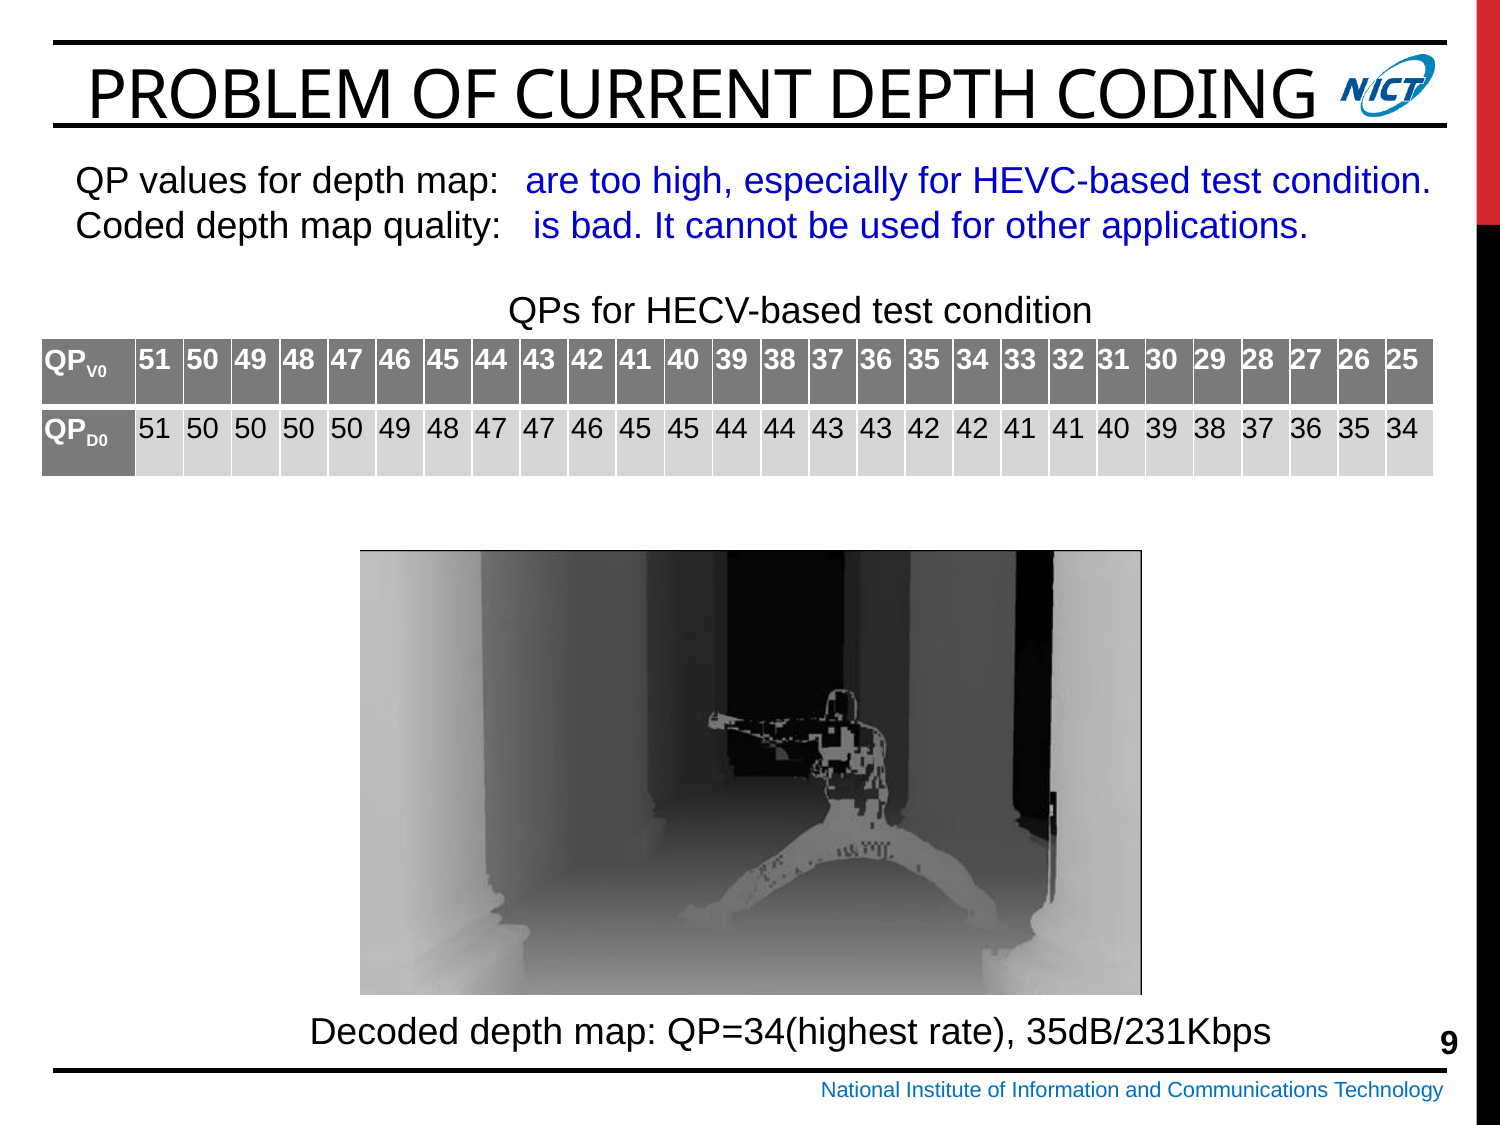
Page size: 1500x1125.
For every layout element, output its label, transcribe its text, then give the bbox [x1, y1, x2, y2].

picture [1340, 76, 1435, 117]
table_cell 50 [232, 410, 279, 476]
table_header 46 [377, 339, 423, 404]
table_header 41 [617, 339, 664, 404]
table_cell 43 [810, 410, 856, 476]
table_cell 41 [1050, 410, 1096, 476]
table_cell 35 [1339, 410, 1385, 476]
table_header 51 [136, 339, 183, 404]
table_header 32 [1050, 339, 1096, 404]
table_header 45 [425, 339, 471, 404]
table_header 26 [1339, 339, 1385, 404]
text_box [0, 1, 1500, 74]
table_header 37 [810, 339, 856, 404]
table_header 33 [1002, 339, 1048, 404]
table_cell 42 [906, 410, 952, 476]
table_cell 39 [1146, 410, 1193, 476]
table_cell 50 [329, 410, 375, 476]
text_box problem of current depth coding [64, 76, 1340, 148]
table_cell 41 [1002, 410, 1048, 476]
table_header 44 [473, 339, 519, 404]
table_header 30 [1146, 339, 1193, 404]
table_cell 37 [1243, 410, 1289, 476]
table_cell 46 [569, 410, 615, 476]
slide_number 9 [1376, 1011, 1474, 1072]
table_header 39 [713, 339, 760, 404]
table_cell 45 [617, 410, 664, 476]
table_cell 48 [425, 410, 471, 476]
table_cell 44 [762, 410, 808, 476]
table_header 34 [954, 339, 1000, 404]
table_cell 51 [136, 410, 183, 476]
table_header 36 [858, 339, 904, 404]
table_header 31 [1098, 339, 1145, 404]
table_header 38 [762, 339, 808, 404]
table_header 48 [281, 339, 327, 404]
table_cell 43 [858, 410, 904, 476]
picture [359, 550, 1142, 995]
text_box Decoded depth map: QP=34(highest rate), 35dB/231Kbps [294, 999, 1287, 1060]
table_cell 47 [521, 410, 567, 476]
table_header 49 [232, 339, 279, 404]
table_header 25 [1387, 339, 1433, 404]
table_cell 38 [1194, 410, 1241, 476]
text_box QP values for depth map: are too high, especially for HEVC-based test condition. Coded depth map quality: is bad. It cannot be used for other applications. [60, 148, 1448, 254]
text_box QPs for HECV-based test condition [493, 278, 1109, 339]
table_cell 50 [281, 410, 327, 476]
table_header 28 [1243, 339, 1289, 404]
table_cell 36 [1291, 410, 1337, 476]
table_header 47 [329, 339, 375, 404]
table_header 27 [1291, 339, 1337, 404]
table_cell 44 [713, 410, 760, 476]
table_cell 47 [473, 410, 519, 476]
table_header 43 [521, 339, 567, 404]
table_header 35 [906, 339, 952, 404]
table_cell 49 [377, 410, 423, 476]
table_cell 40 [1098, 410, 1145, 476]
table_cell 34 [1387, 410, 1433, 476]
table_header 40 [665, 339, 712, 404]
table_header 42 [569, 339, 615, 404]
table_cell 45 [665, 410, 712, 476]
table_header 50 [184, 339, 231, 404]
table_header QPV0 [42, 339, 135, 404]
table_cell 50 [184, 410, 231, 476]
table_header 29 [1194, 339, 1241, 404]
table_cell 42 [954, 410, 1000, 476]
table_cell QPD0 [42, 410, 135, 476]
